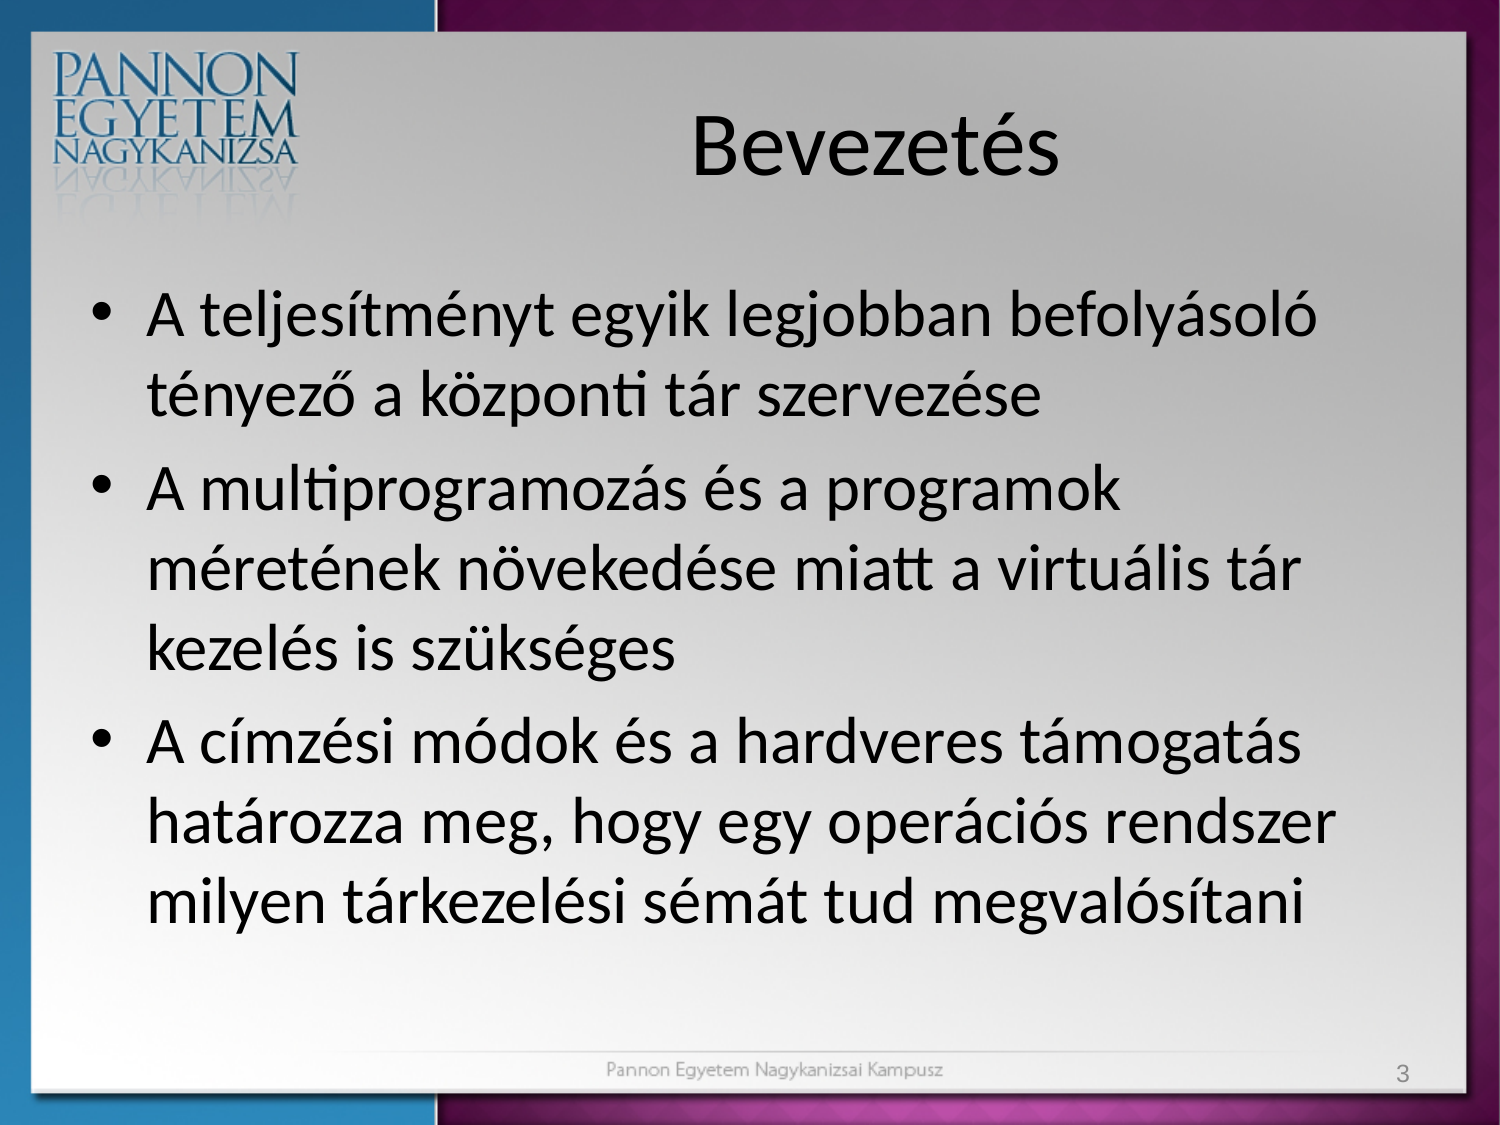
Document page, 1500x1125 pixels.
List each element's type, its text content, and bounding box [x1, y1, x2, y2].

slide_number 3 [1074, 1042, 1425, 1103]
list A teljesítményt egyik legjobban befolyásoló tényező a központi tár szervezése A multiprogramozás és a programok méretének növekedése miatt a virtuális tár kezelés is szükséges A címzési módok és a hardveres támogatás határozza meg, hogy egy operációs rendszer milyen tárkezelési sémát tud megvalósítani [75, 262, 1425, 1038]
picture [0, 0, 1500, 1125]
title Bevezetés [328, 45, 1425, 233]
